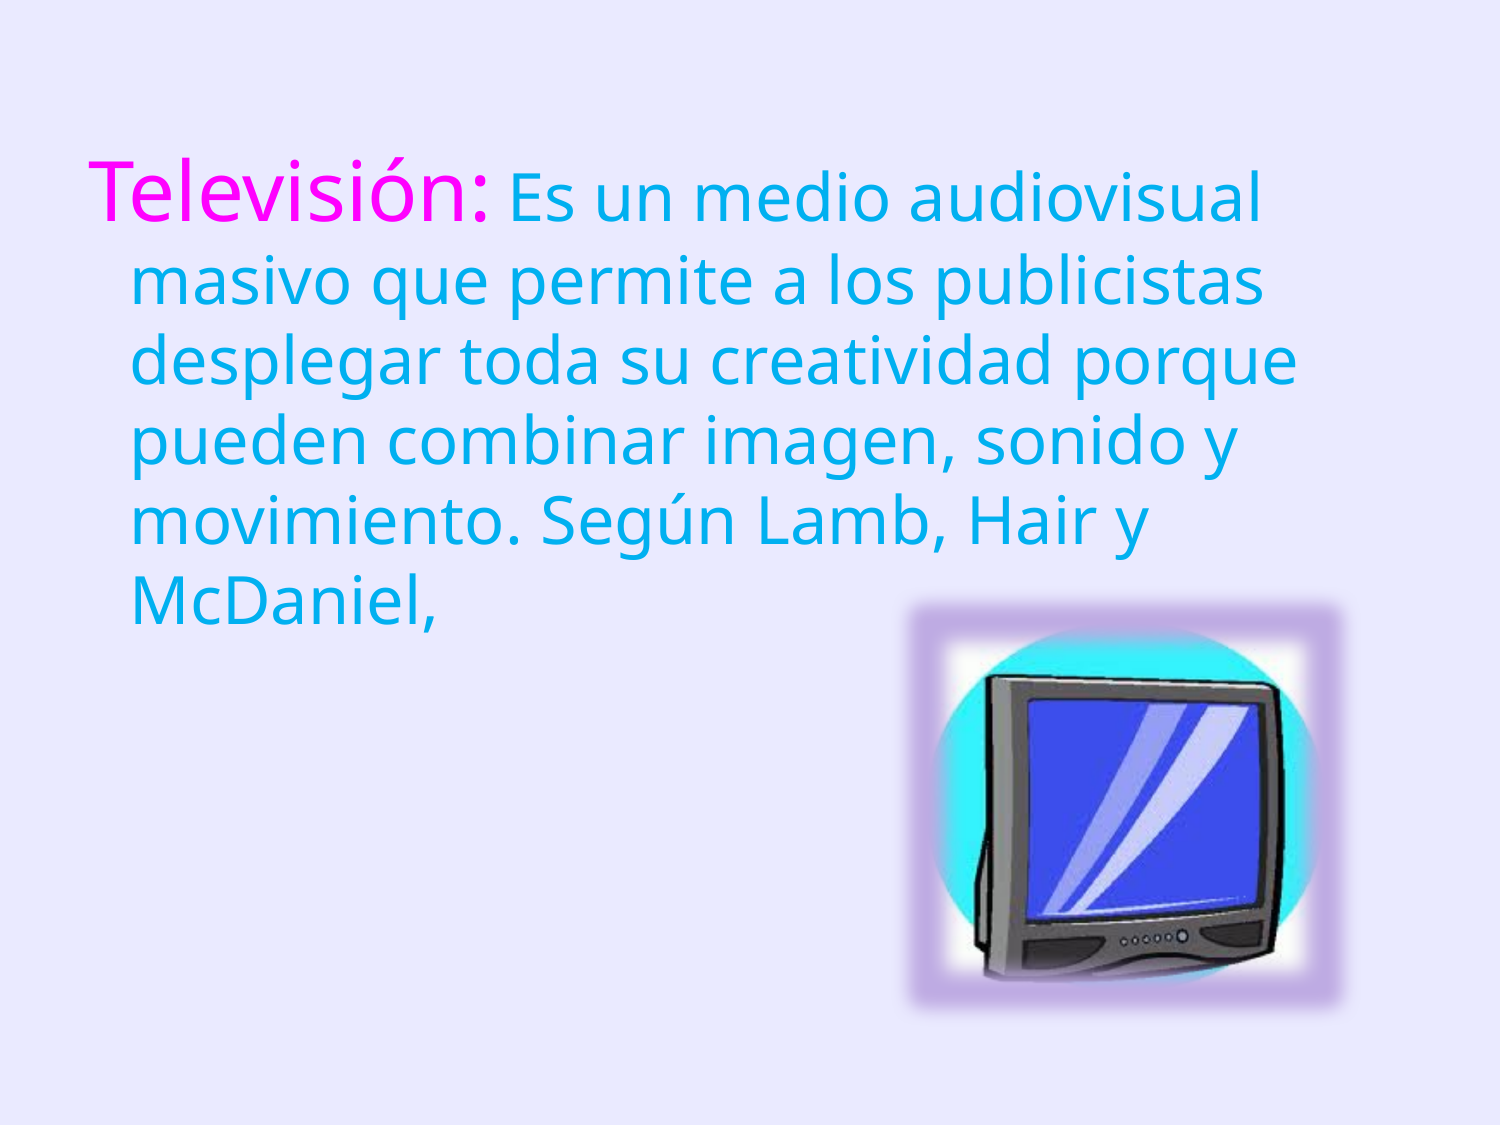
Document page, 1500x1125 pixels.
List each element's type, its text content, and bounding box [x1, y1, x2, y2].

list Televisión: Es un medio audiovisual masivo que permite a los publicistas desplegar toda su creatividad porque pueden combinar imagen, sonido y movimiento. Según Lamb, Hair y McDaniel, [58, 0, 1442, 1079]
picture [925, 620, 1326, 992]
